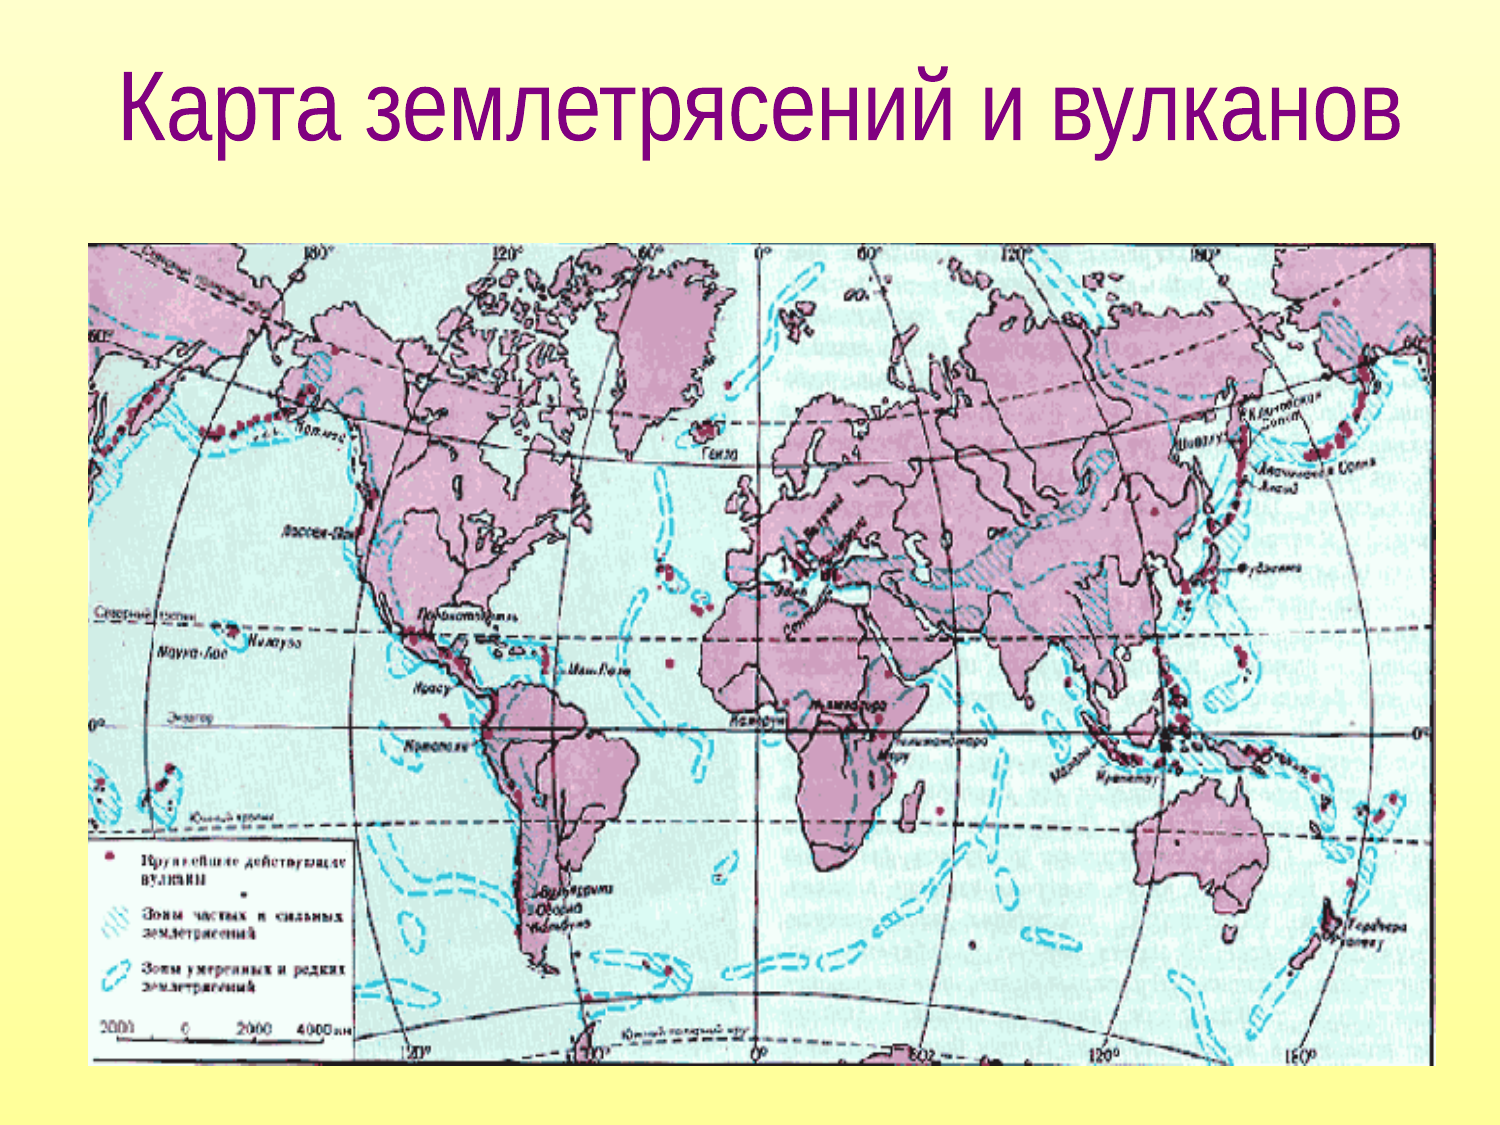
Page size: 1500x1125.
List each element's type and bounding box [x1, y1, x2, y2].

picture [88, 243, 1436, 1067]
